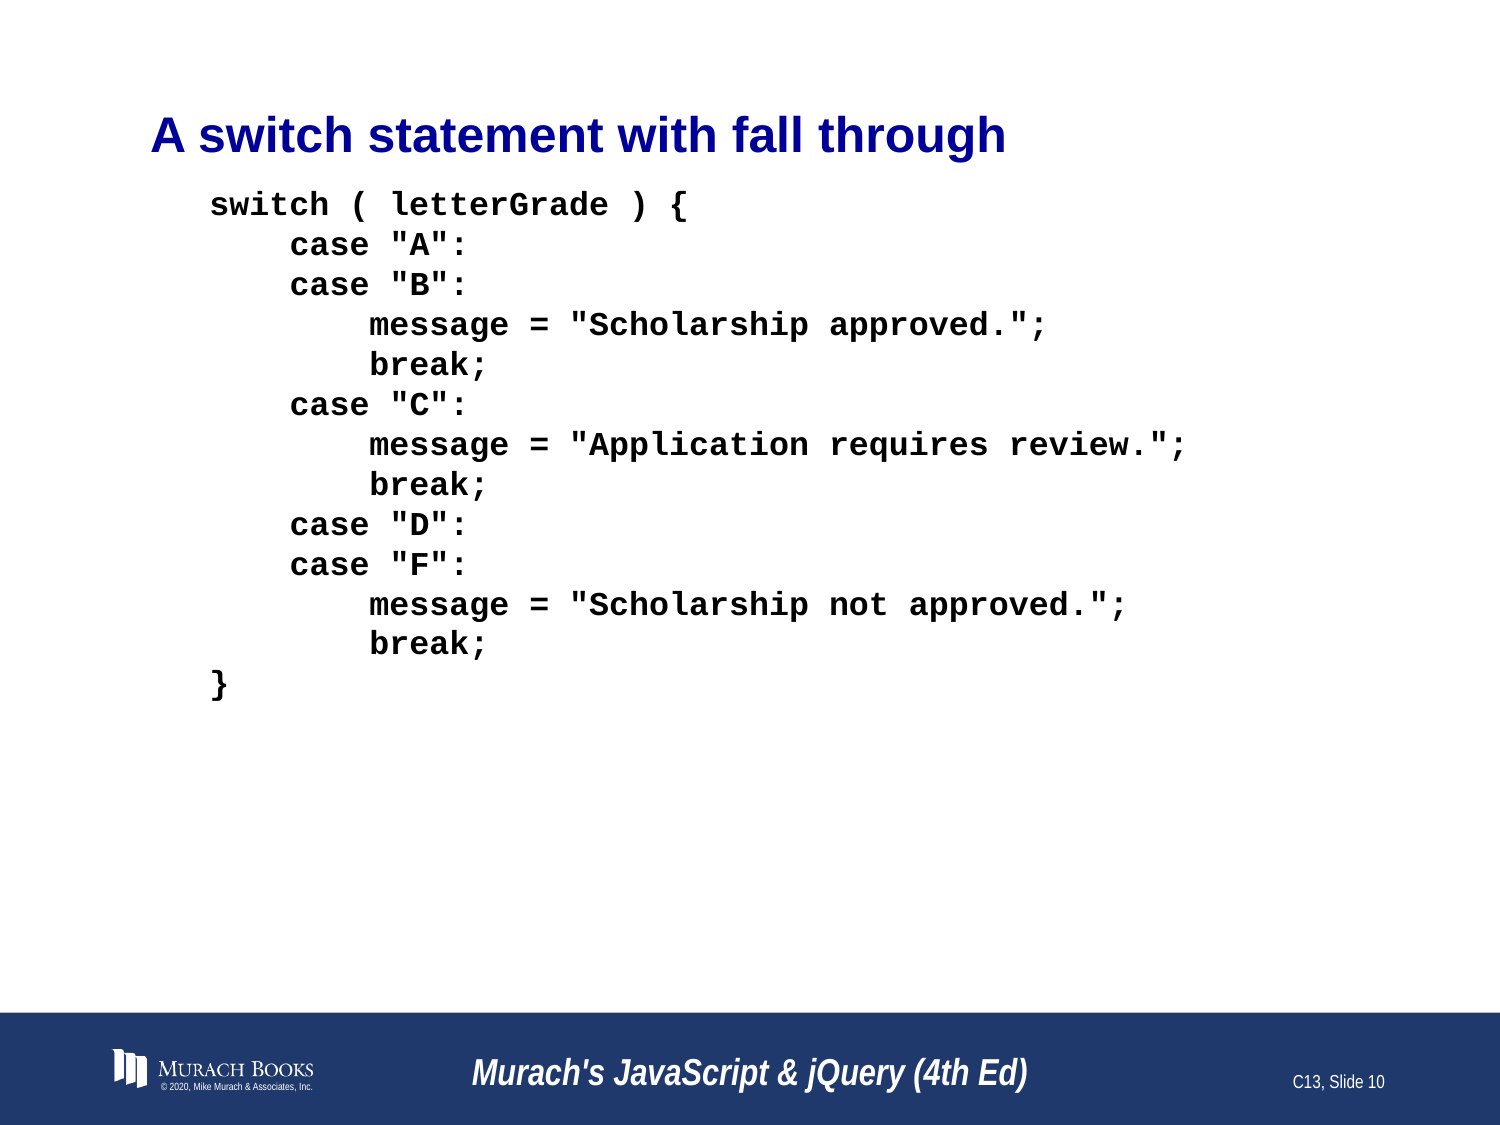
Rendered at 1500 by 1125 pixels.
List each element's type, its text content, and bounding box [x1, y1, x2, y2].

slide_number Murach's JavaScript & jQuery (4th Ed) [463, 1025, 1050, 1100]
title A switch statement with fall through [150, 102, 1350, 164]
slide_number C13, Slide 10 [1087, 1025, 1400, 1100]
list switch ( letterGrade ) { case "A": case "B": message = "Scholarship approved."; break; case "C": message = "Application requires review."; break; case "D": case "F": message = "Scholarship not approved."; break; } [137, 174, 1350, 975]
footer © 2020, Mike Murach & Associates, Inc. [12, 1025, 463, 1100]
